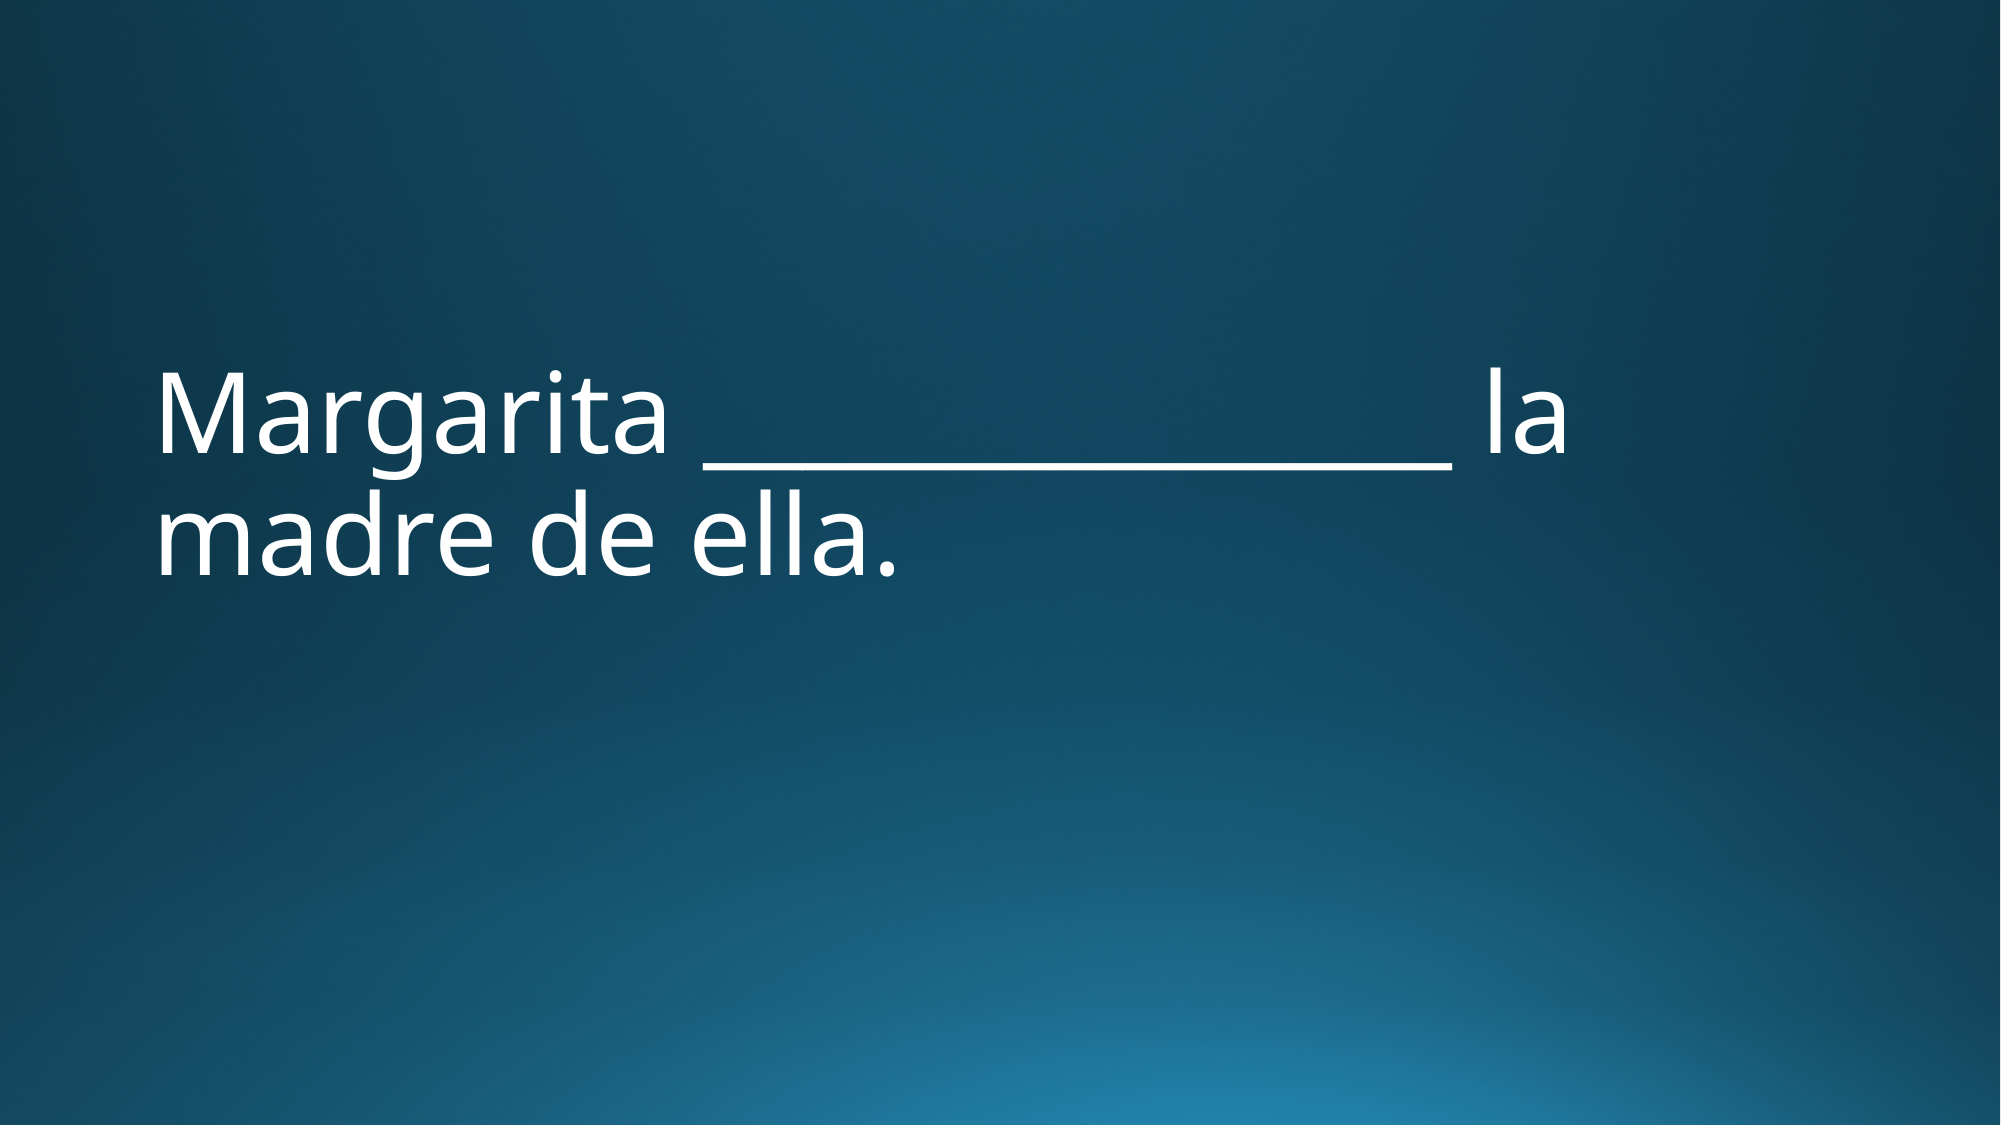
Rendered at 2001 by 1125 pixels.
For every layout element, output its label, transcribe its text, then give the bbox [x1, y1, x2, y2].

title Margarita _______________ la madre de ella. [137, 59, 1863, 897]
picture [0, 0, 2001, 1125]
